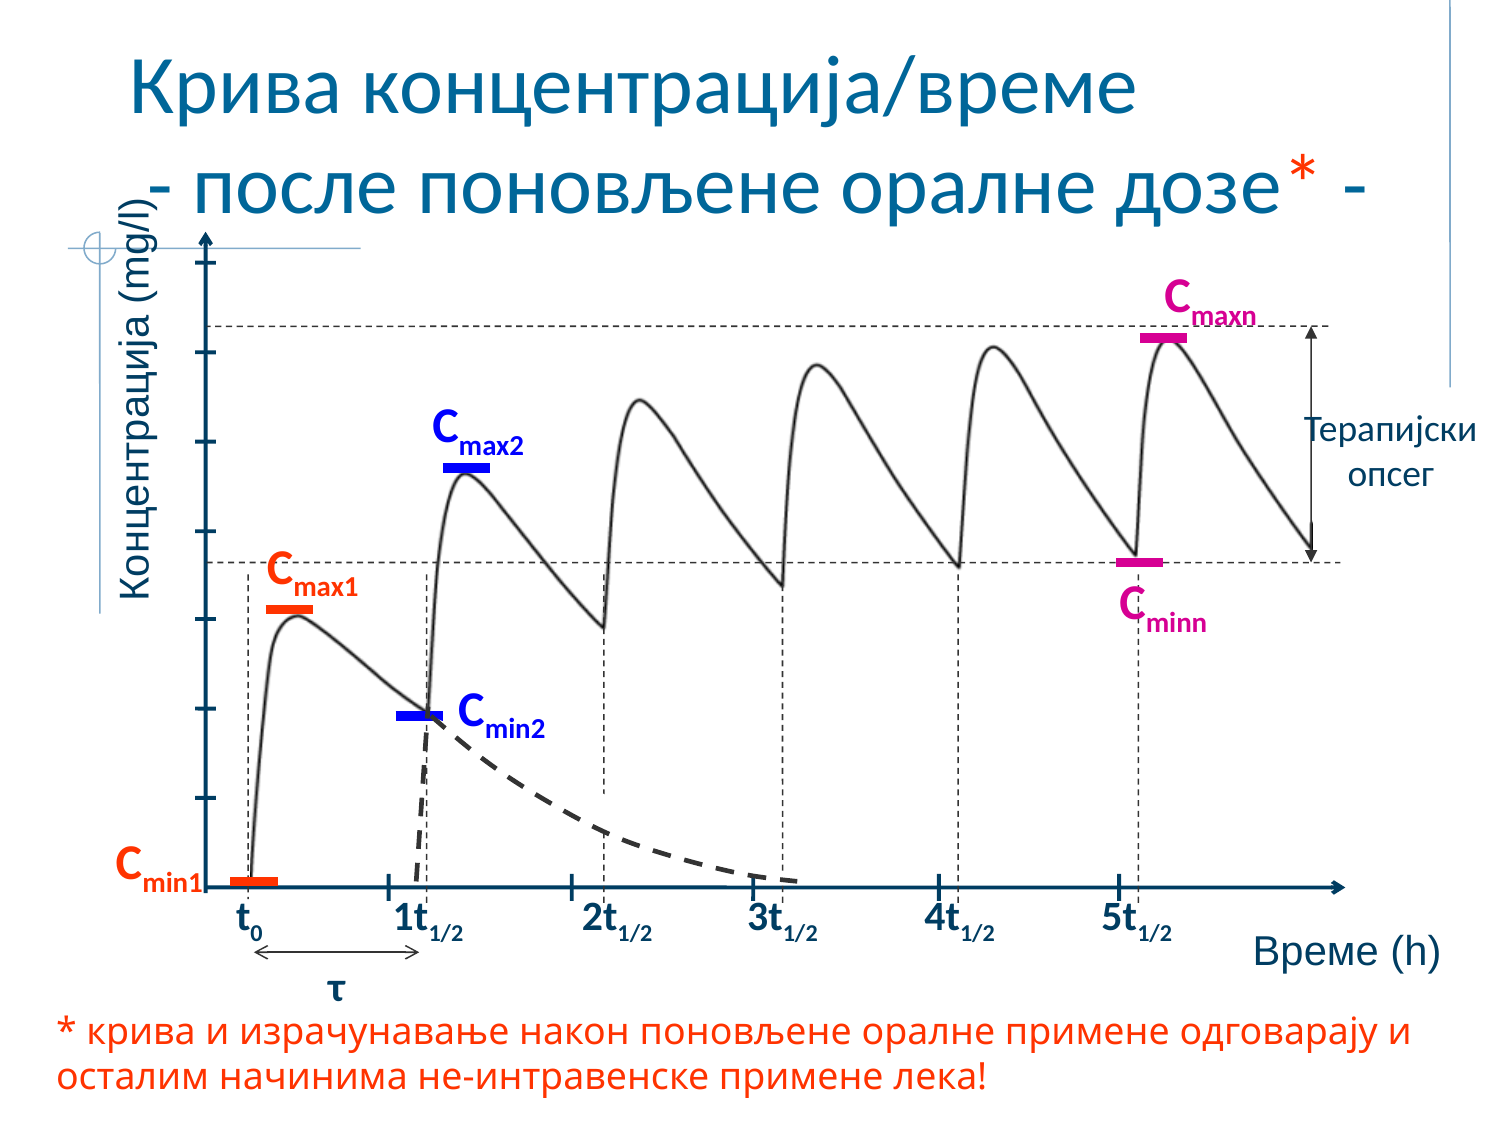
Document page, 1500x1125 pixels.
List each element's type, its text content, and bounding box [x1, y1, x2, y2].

text_box Cmin1 [88, 822, 231, 906]
text_box 4t1/2 [891, 888, 1010, 954]
text_box Концентрација (mg/l) [100, 184, 164, 822]
text_box [1306, 326, 1318, 339]
text_box 3t1/2 [714, 888, 833, 954]
text_box Cmaxn [1139, 255, 1282, 336]
text_box 1t1/2 [360, 888, 479, 954]
text_box 2t1/2 [549, 888, 668, 954]
text_box t0 [182, 889, 278, 954]
text_box 5t1/2 [1068, 888, 1187, 954]
text_box * крива и израчунавање након поновљене оралне примене одговарају и осталим начинима не-интравенске примене лека! [41, 999, 1471, 1105]
title Крива концентрација/време - после поновљене оралне дозе* - [113, 49, 1436, 238]
text_box Време (h) [549, 916, 1455, 980]
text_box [416, 706, 429, 882]
text_box τ [277, 960, 396, 999]
text_box Терапијски опсег [1316, 397, 1500, 502]
text_box [1306, 880, 1346, 895]
picture [249, 337, 1313, 879]
